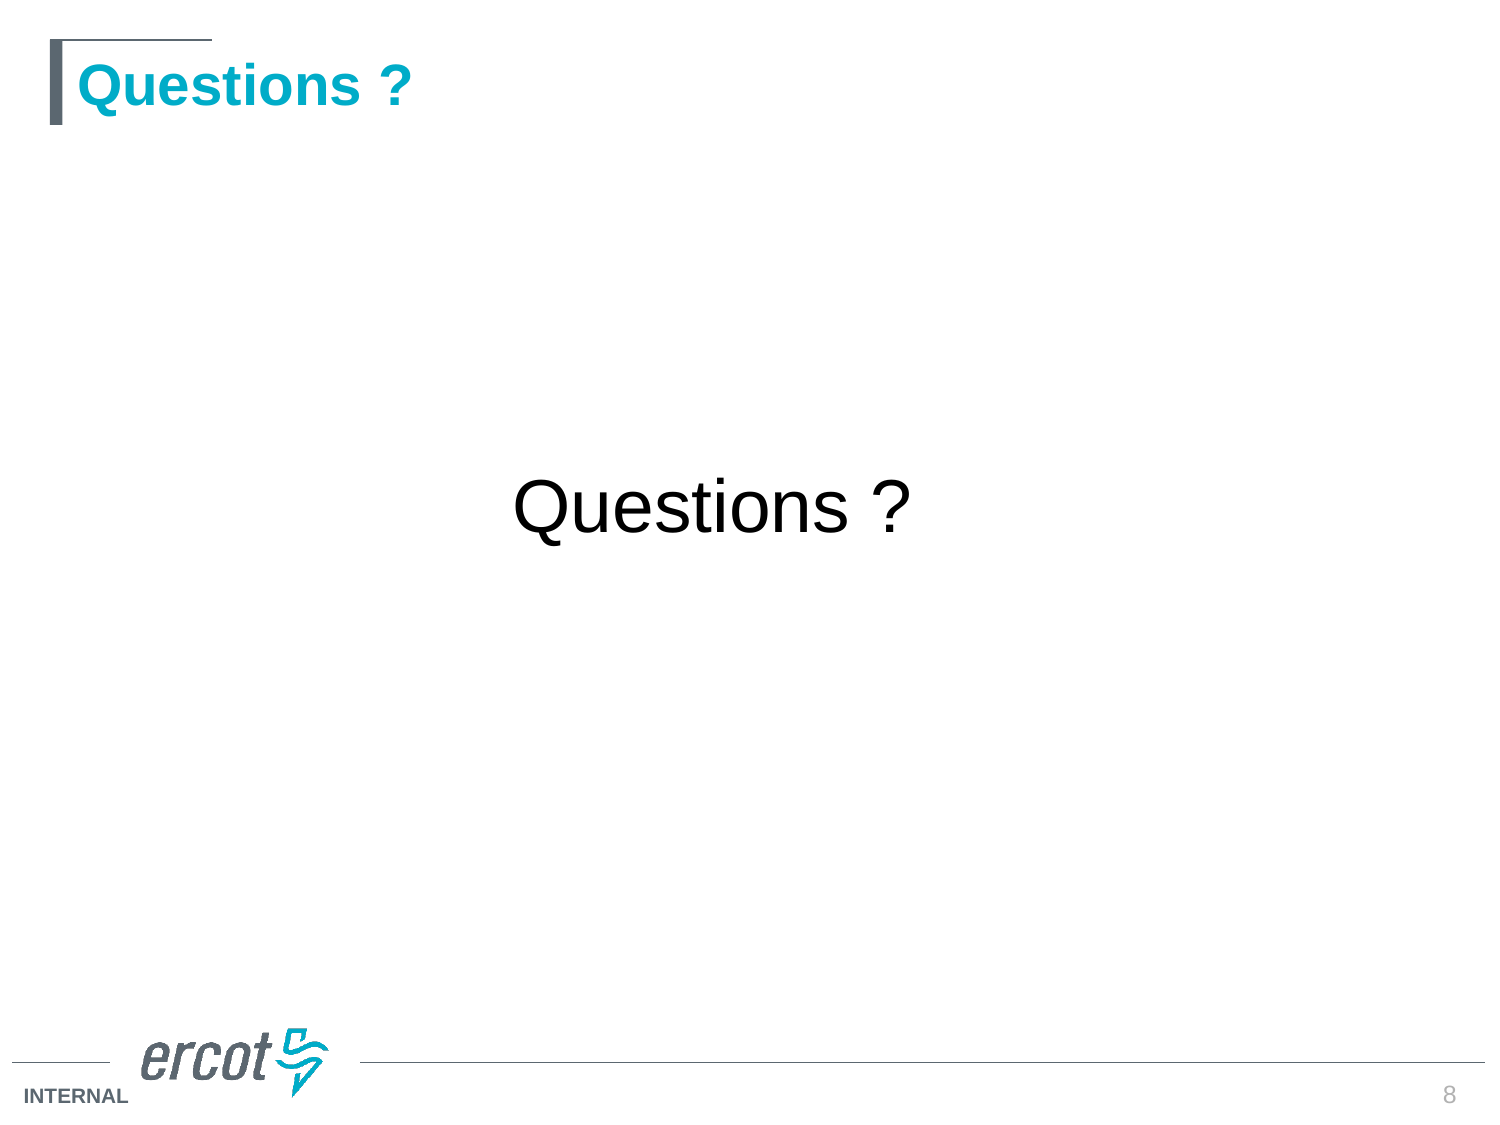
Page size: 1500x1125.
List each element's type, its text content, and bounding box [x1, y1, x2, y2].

text_box Questions ? [312, 449, 1113, 555]
picture [137, 1024, 332, 1100]
slide_number 8 [1412, 1076, 1488, 1112]
title Questions ? [62, 39, 1450, 138]
text_box [104, 185, 1408, 702]
